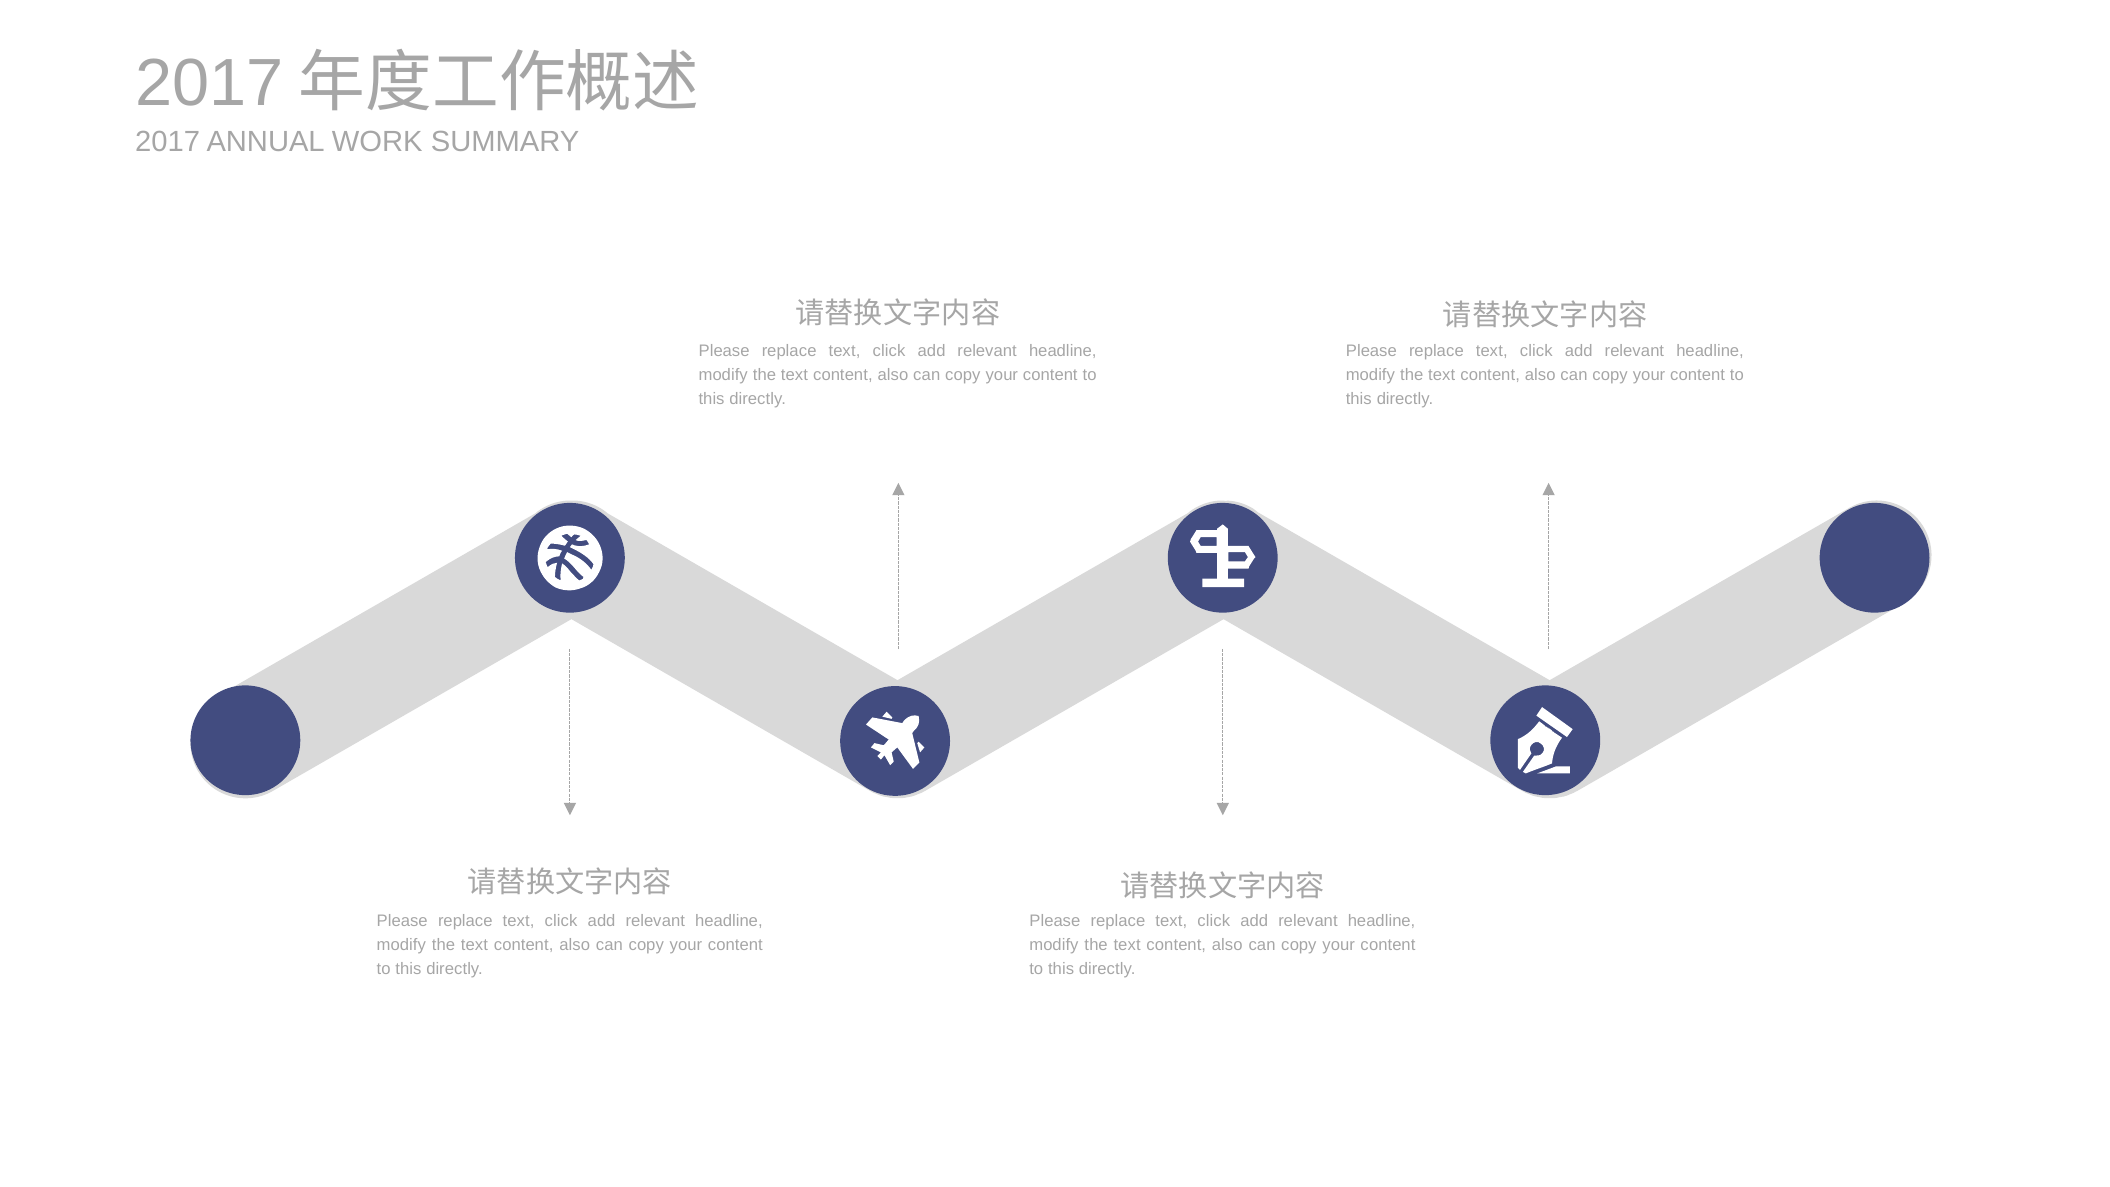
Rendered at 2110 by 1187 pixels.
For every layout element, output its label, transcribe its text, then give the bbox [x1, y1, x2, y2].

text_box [190, 268, 1930, 1030]
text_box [361, 849, 779, 985]
text_box 2017 ANNUAL WORK SUMMARY [135, 122, 596, 158]
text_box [1014, 853, 1431, 985]
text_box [1331, 282, 1760, 415]
text_box 2017年度工作概述 [135, 38, 783, 119]
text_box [683, 280, 1113, 415]
